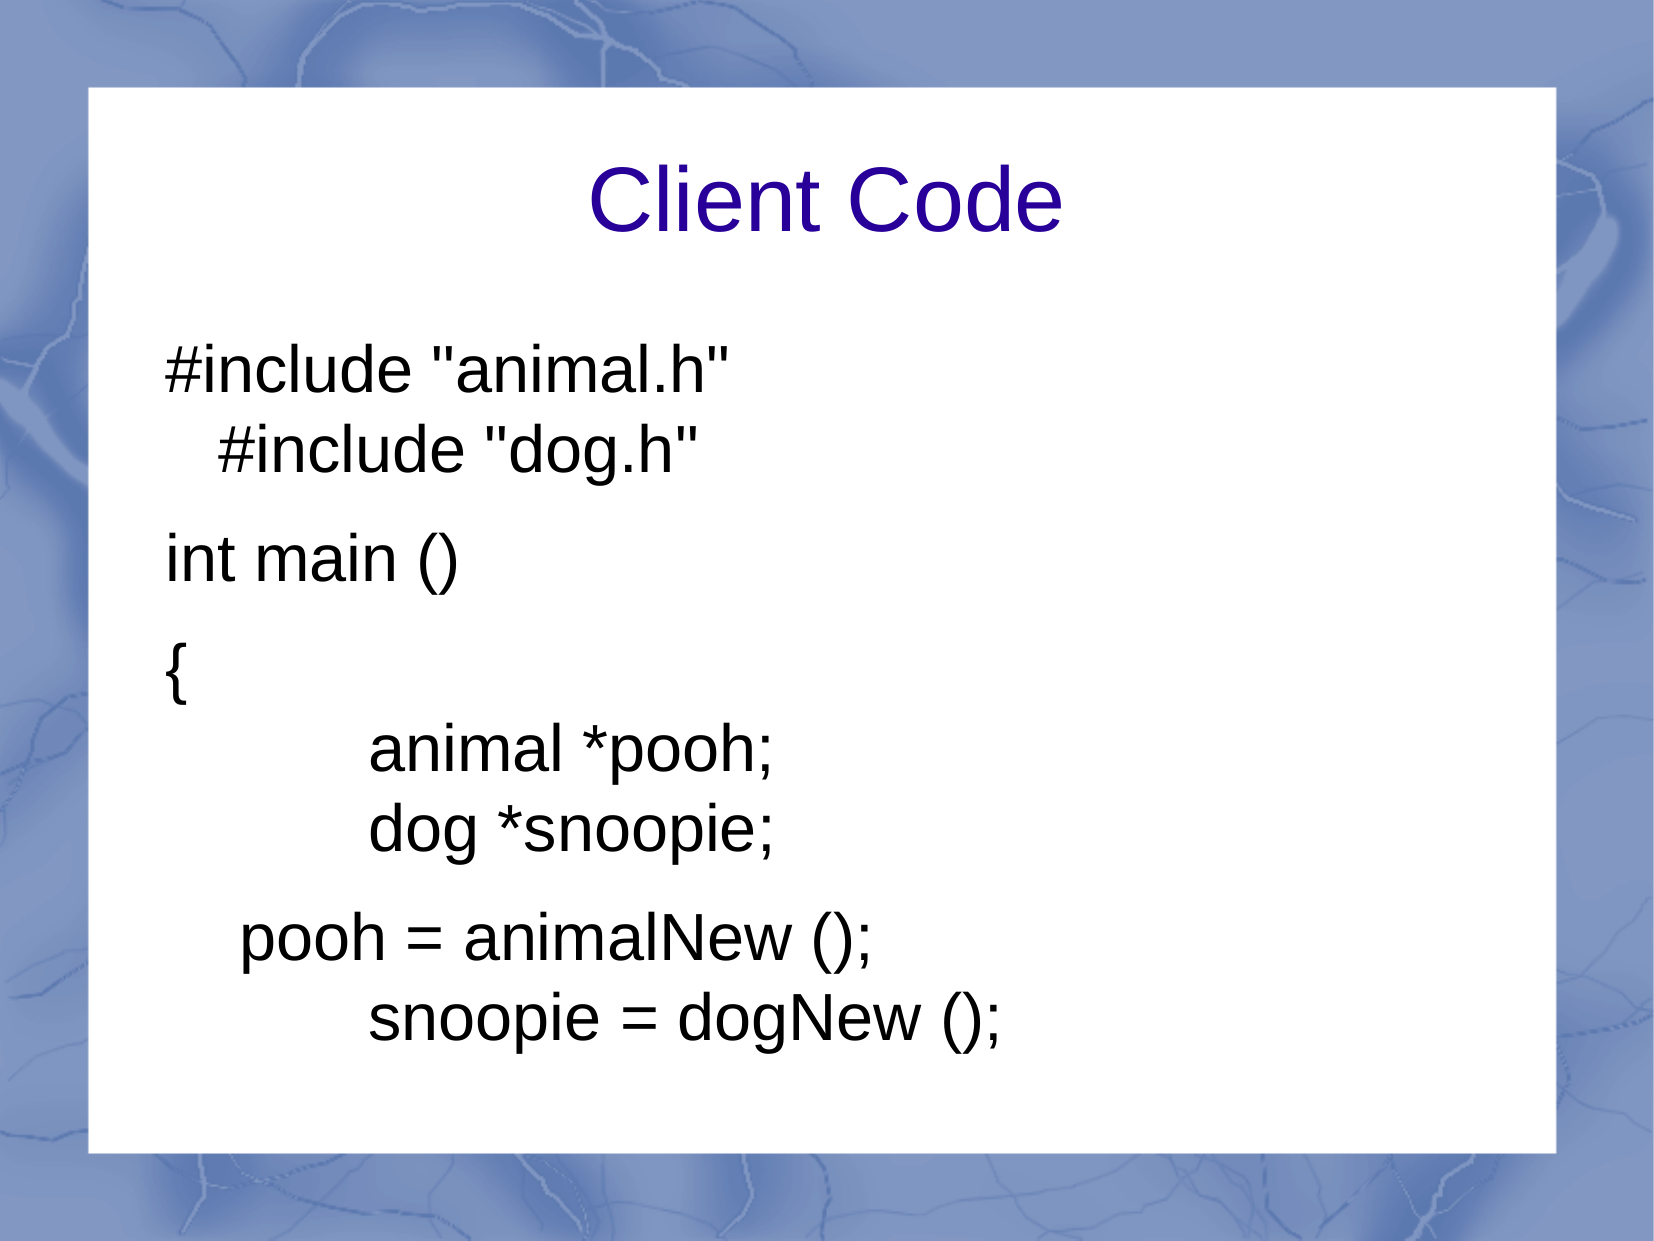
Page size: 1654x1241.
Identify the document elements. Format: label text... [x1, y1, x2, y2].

title Client Code [118, 90, 1536, 298]
picture [0, 0, 1654, 1241]
list #include "animal.h" #include "dog.h" int main () { animal *pooh; dog *snoopie; pooh = animalNew (); snoopie = dogNew (); [147, 325, 1506, 1054]
